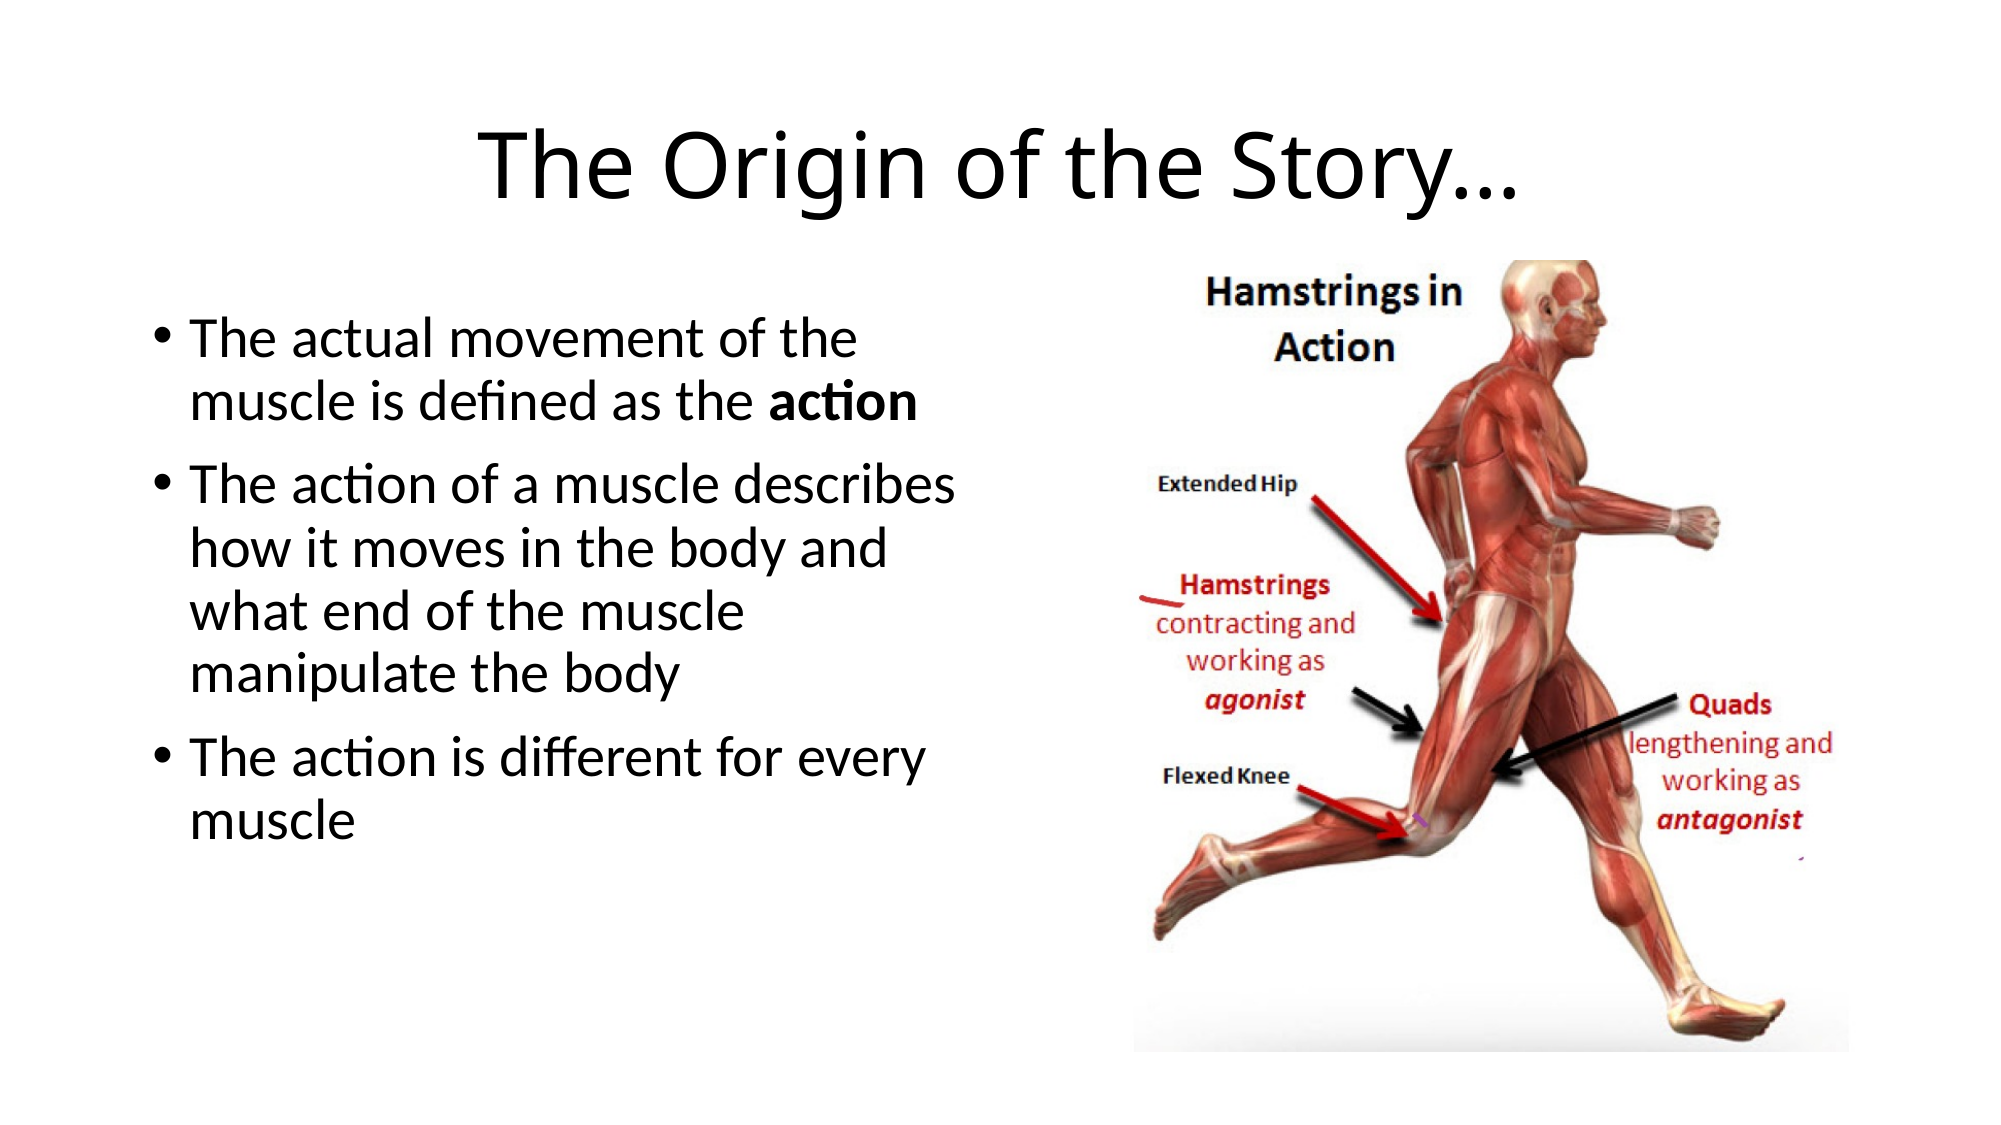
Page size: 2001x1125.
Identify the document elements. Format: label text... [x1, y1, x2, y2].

picture [965, 260, 2000, 1052]
list The actual movement of the muscle is defined as the action The action of a muscle describes how it moves in the body and what end of the muscle manipulate the body The action is different for every muscle [137, 299, 965, 1014]
title The Origin of the Story… [137, 59, 1863, 278]
